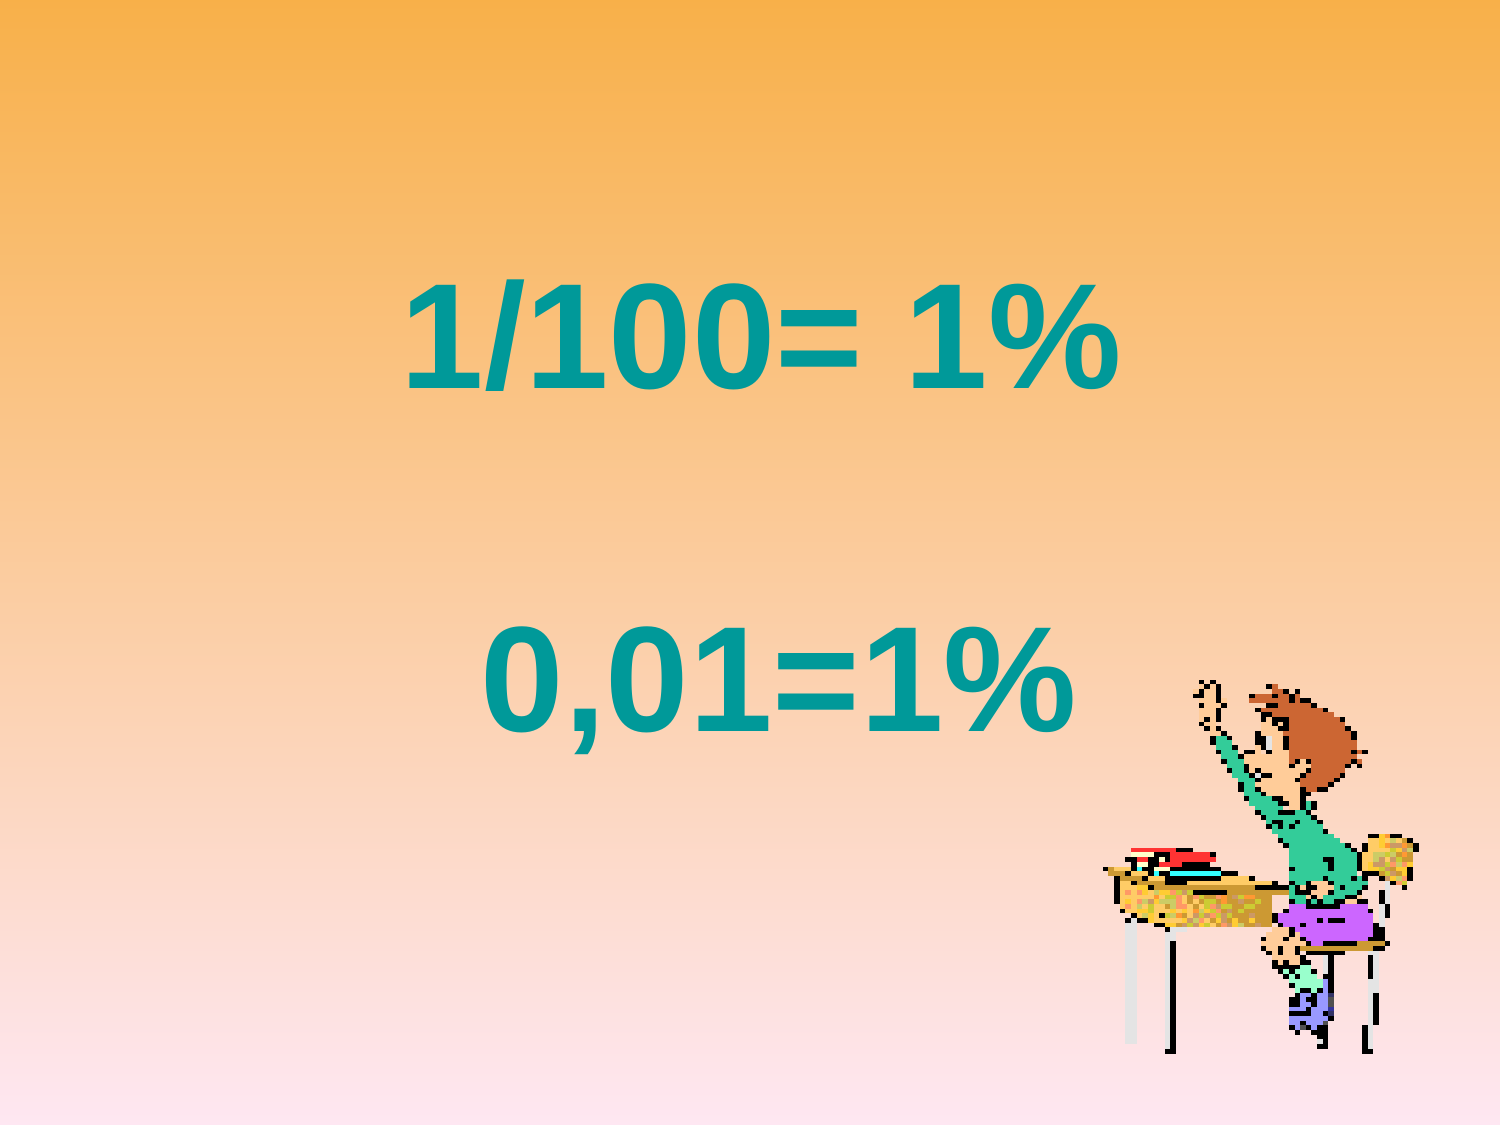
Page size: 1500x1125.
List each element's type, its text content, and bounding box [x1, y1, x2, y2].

picture [1092, 680, 1436, 1054]
title 1/100= 1% [123, 207, 1400, 450]
subtitle 0,01=1% [253, 573, 1305, 862]
